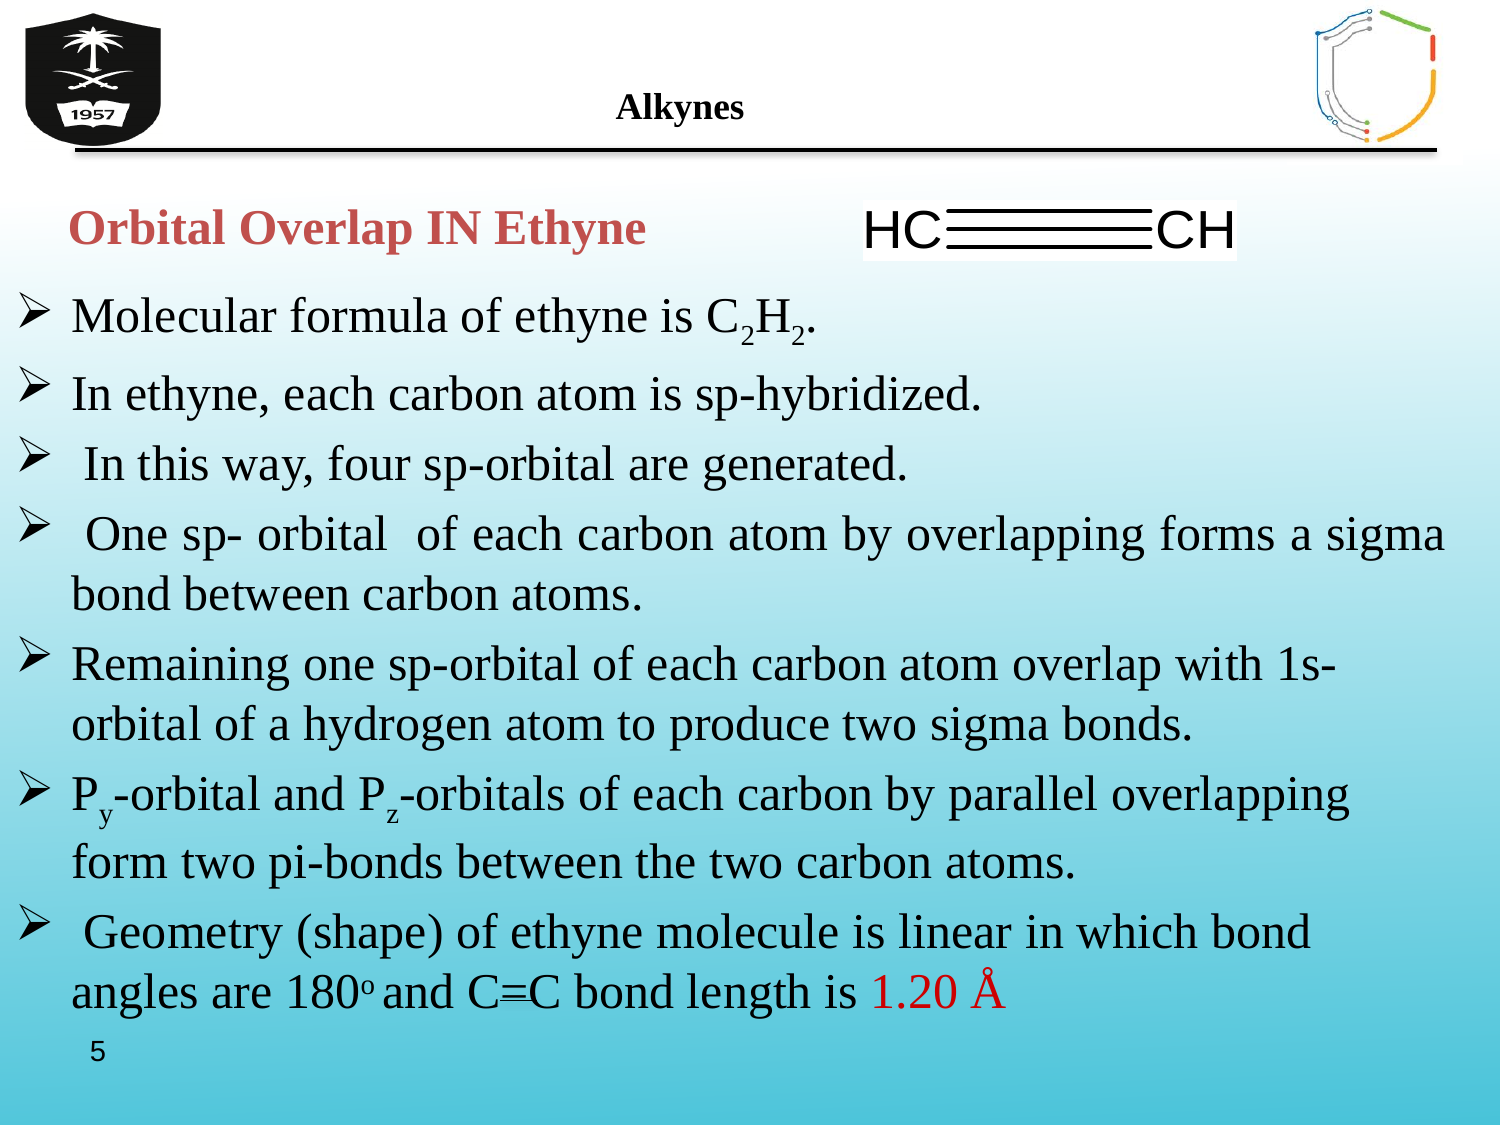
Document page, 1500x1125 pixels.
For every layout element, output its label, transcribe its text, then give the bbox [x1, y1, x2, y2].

picture [24, 12, 163, 151]
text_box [862, 199, 1238, 262]
text_box Alkynes [600, 74, 760, 135]
text_box 5 [75, 1024, 425, 1103]
list Molecular formula of ethyne is C2H2. In ethyne, each carbon atom is sp-hybridized. In this way, four sp-orbital are generated. One sp- orbital of each carbon atom by overlapping forms a sigma bond between carbon atoms. Remaining one sp-orbital of each carbon atom overlap with 1s-orbital of a hydrogen atom to produce two sigma bonds. Py-orbital and Pz-orbitals of each carbon by parallel overlapping form two pi-bonds between the two carbon atoms. Geometry (shape) of ethyne molecule is linear in which bond angles are 180o and C=C bond length is 1.20 Å [0, 275, 1463, 1125]
picture [1287, 0, 1463, 165]
text_box Orbital Overlap IN Ethyne [52, 187, 663, 263]
